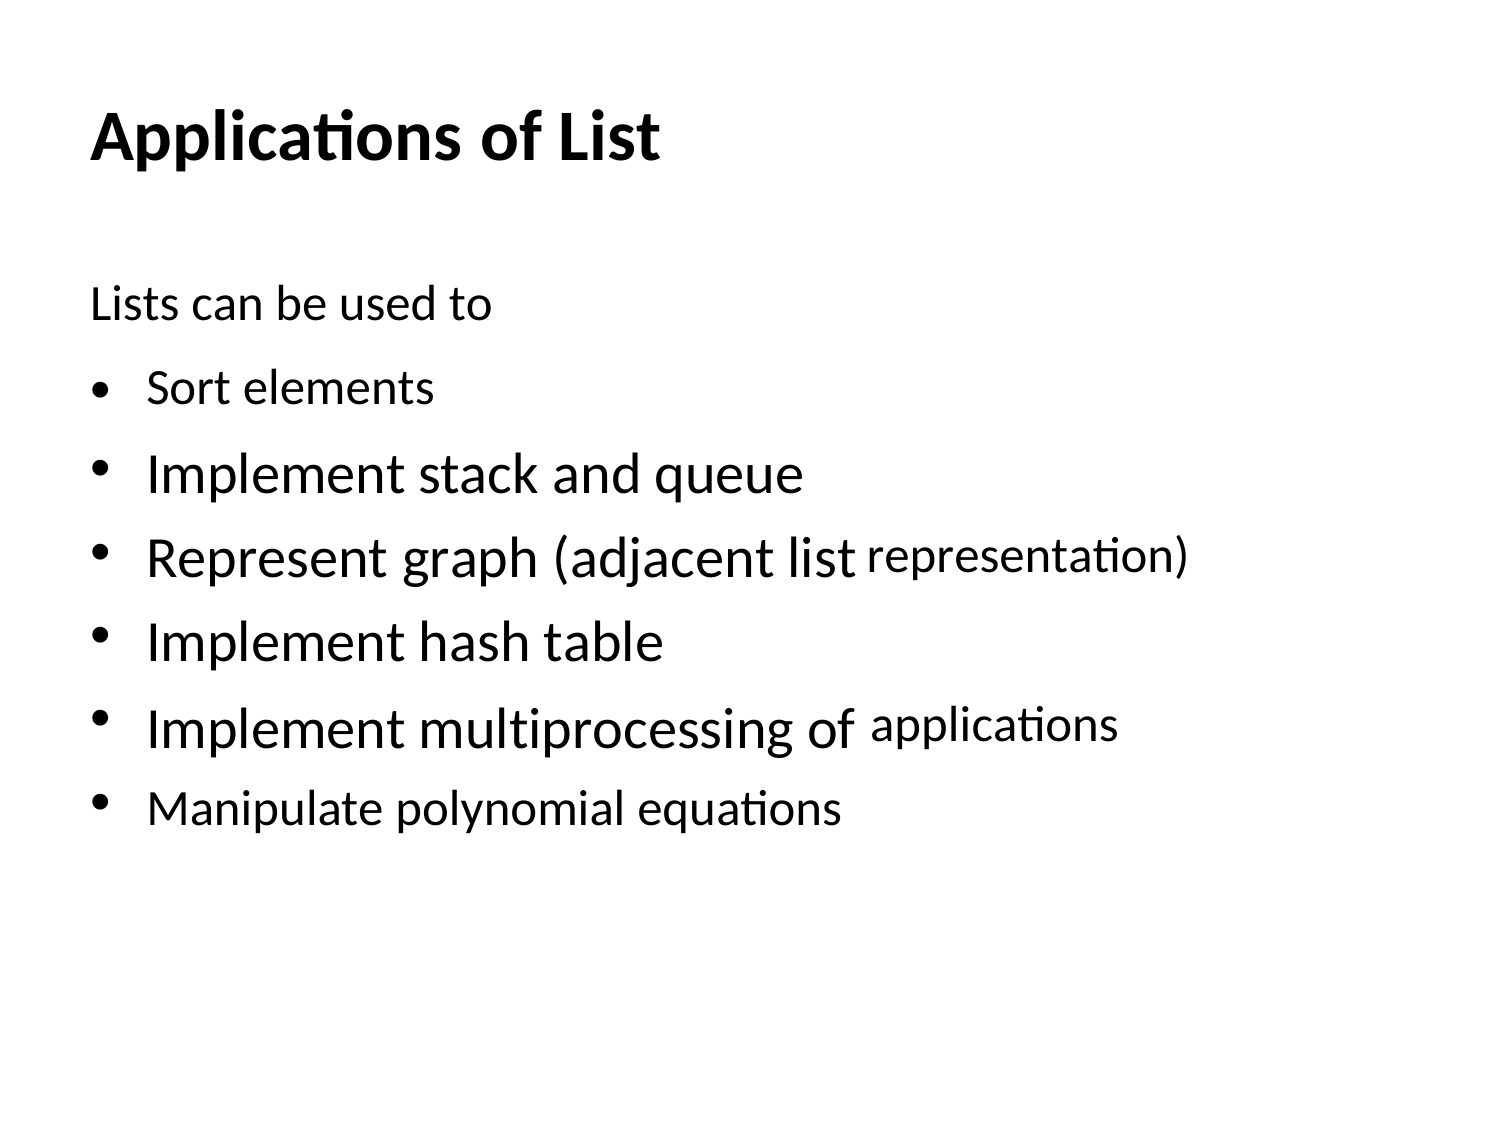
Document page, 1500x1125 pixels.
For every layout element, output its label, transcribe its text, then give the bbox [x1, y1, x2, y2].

text_box Applications of List [87, 102, 759, 190]
text_box representation) [864, 530, 1246, 594]
text_box Lists can be used to [87, 278, 562, 342]
text_box Manipulate polynomial equations [144, 782, 955, 846]
text_box • • • • • • [87, 359, 122, 842]
text_box Sort elements Implement stack and queue Represent graph (adjacent list Implement hash table Implement multiprocessing of [144, 362, 868, 762]
text_box applications [868, 698, 1166, 762]
